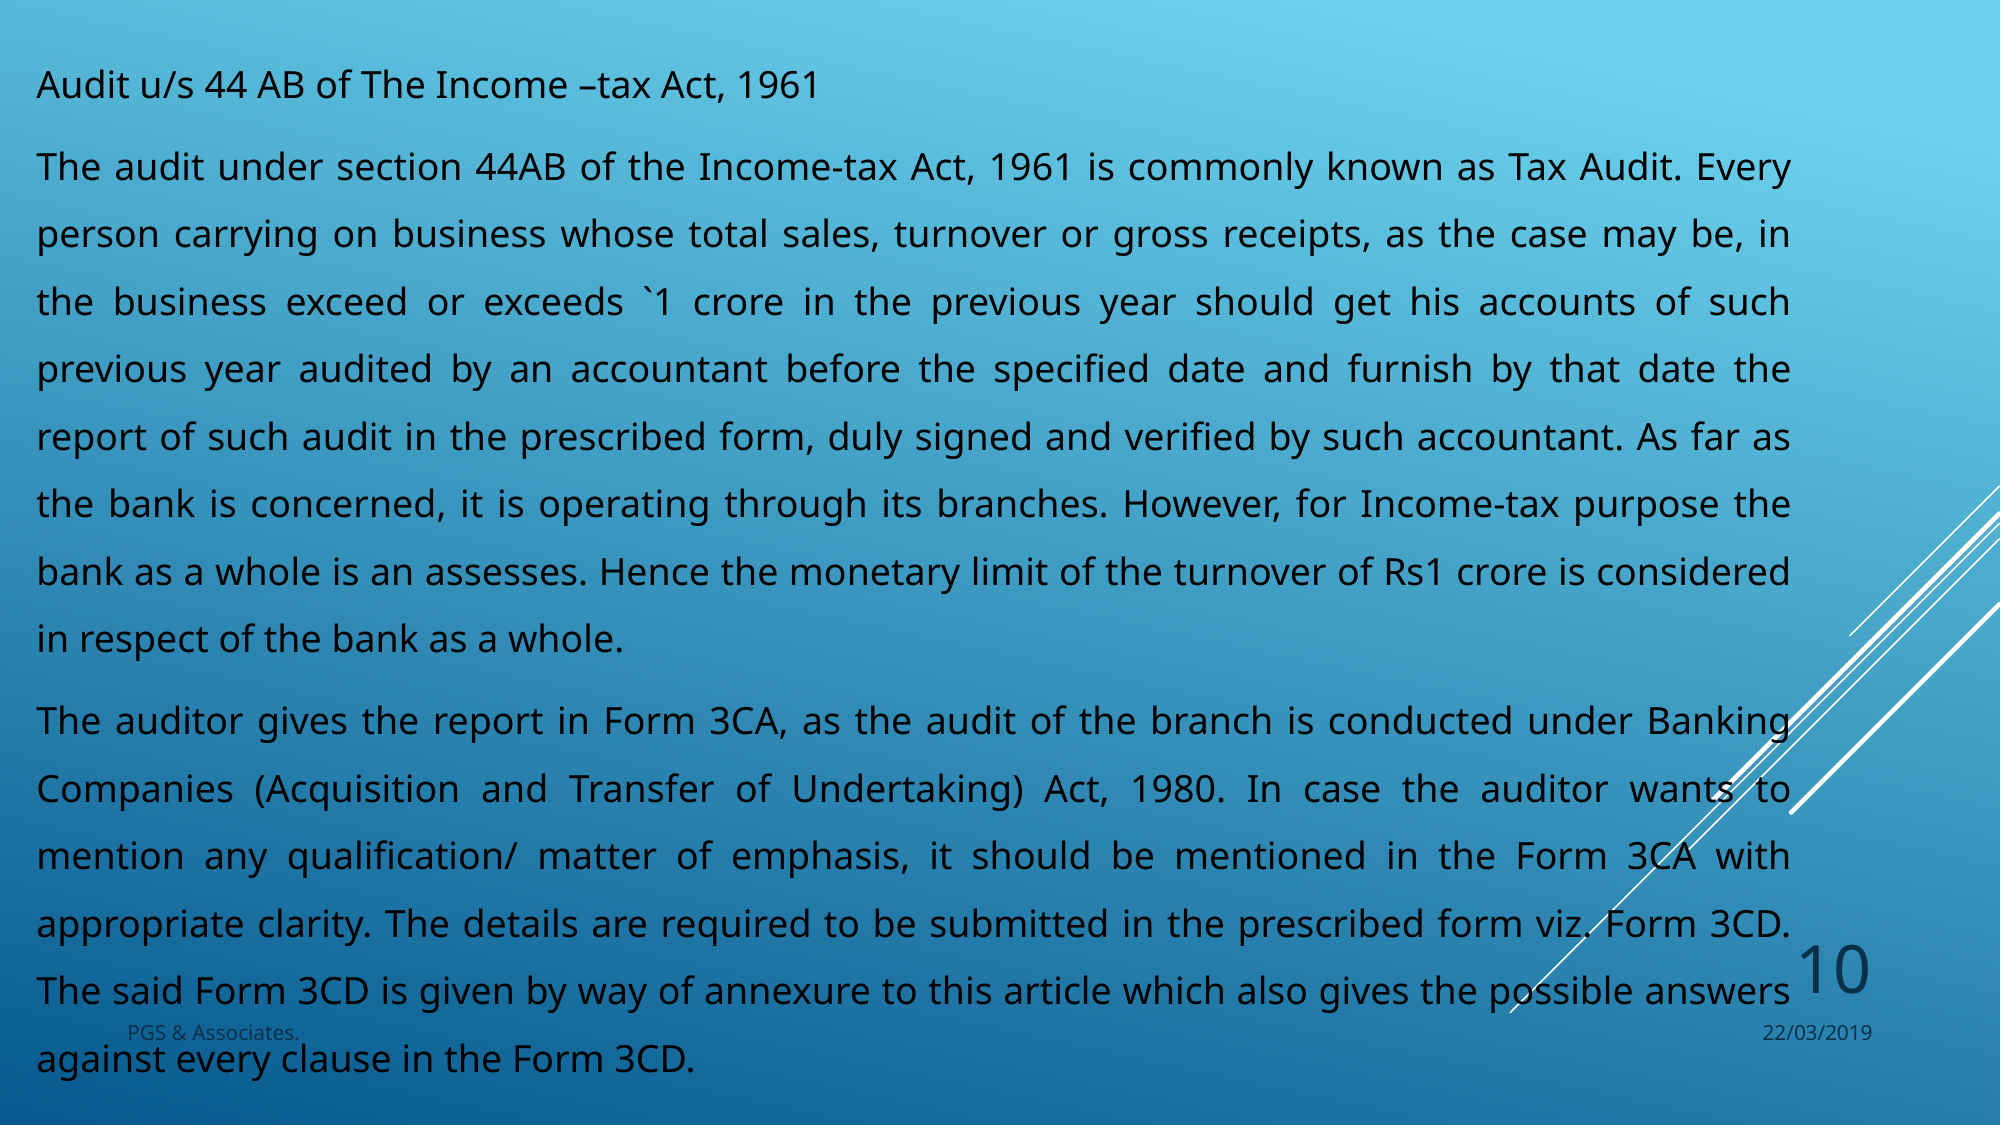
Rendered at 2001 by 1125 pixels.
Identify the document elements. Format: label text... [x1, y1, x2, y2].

slide_number 10 [1820, 915, 1888, 1025]
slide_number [1820, 1025, 1888, 1073]
text_box Audit u/s 44 AB of The Income –tax Act, 1961 The audit under section 44AB of the Income-tax Act, 1961 is commonly known as Tax Audit. Every person carrying on business whose total sales, turnover or gross receipts, as the case may be, in the business exceed or exceeds `1 crore in the previous year should get his accounts of such previous year audited by an accountant before the specified date and furnish by that date the report of such audit in the prescribed form, duly signed and verified by such accountant. As far as the bank is concerned, it is operating through its branches. However, for Income-tax purpose the bank as a whole is an assesses. Hence the monetary limit of the turnover of Rs1 crore is considered in respect of the bank as a whole. The auditor gives the report in Form 3CA, as the audit of the branch is conducted under Banking Companies (Acquisition and Transfer of Undertaking) Act, 1980. In case the auditor wants to mention any qualification/ matter of emphasis, it should be mentioned in the Form 3CA with appropriate clarity. The details are required to be submitted in the prescribed form viz. Form 3CD. The said Form 3CD is given by way of annexure to this article which also gives the possible answers against every clause in the Form 3CD. [21, 30, 1820, 1125]
